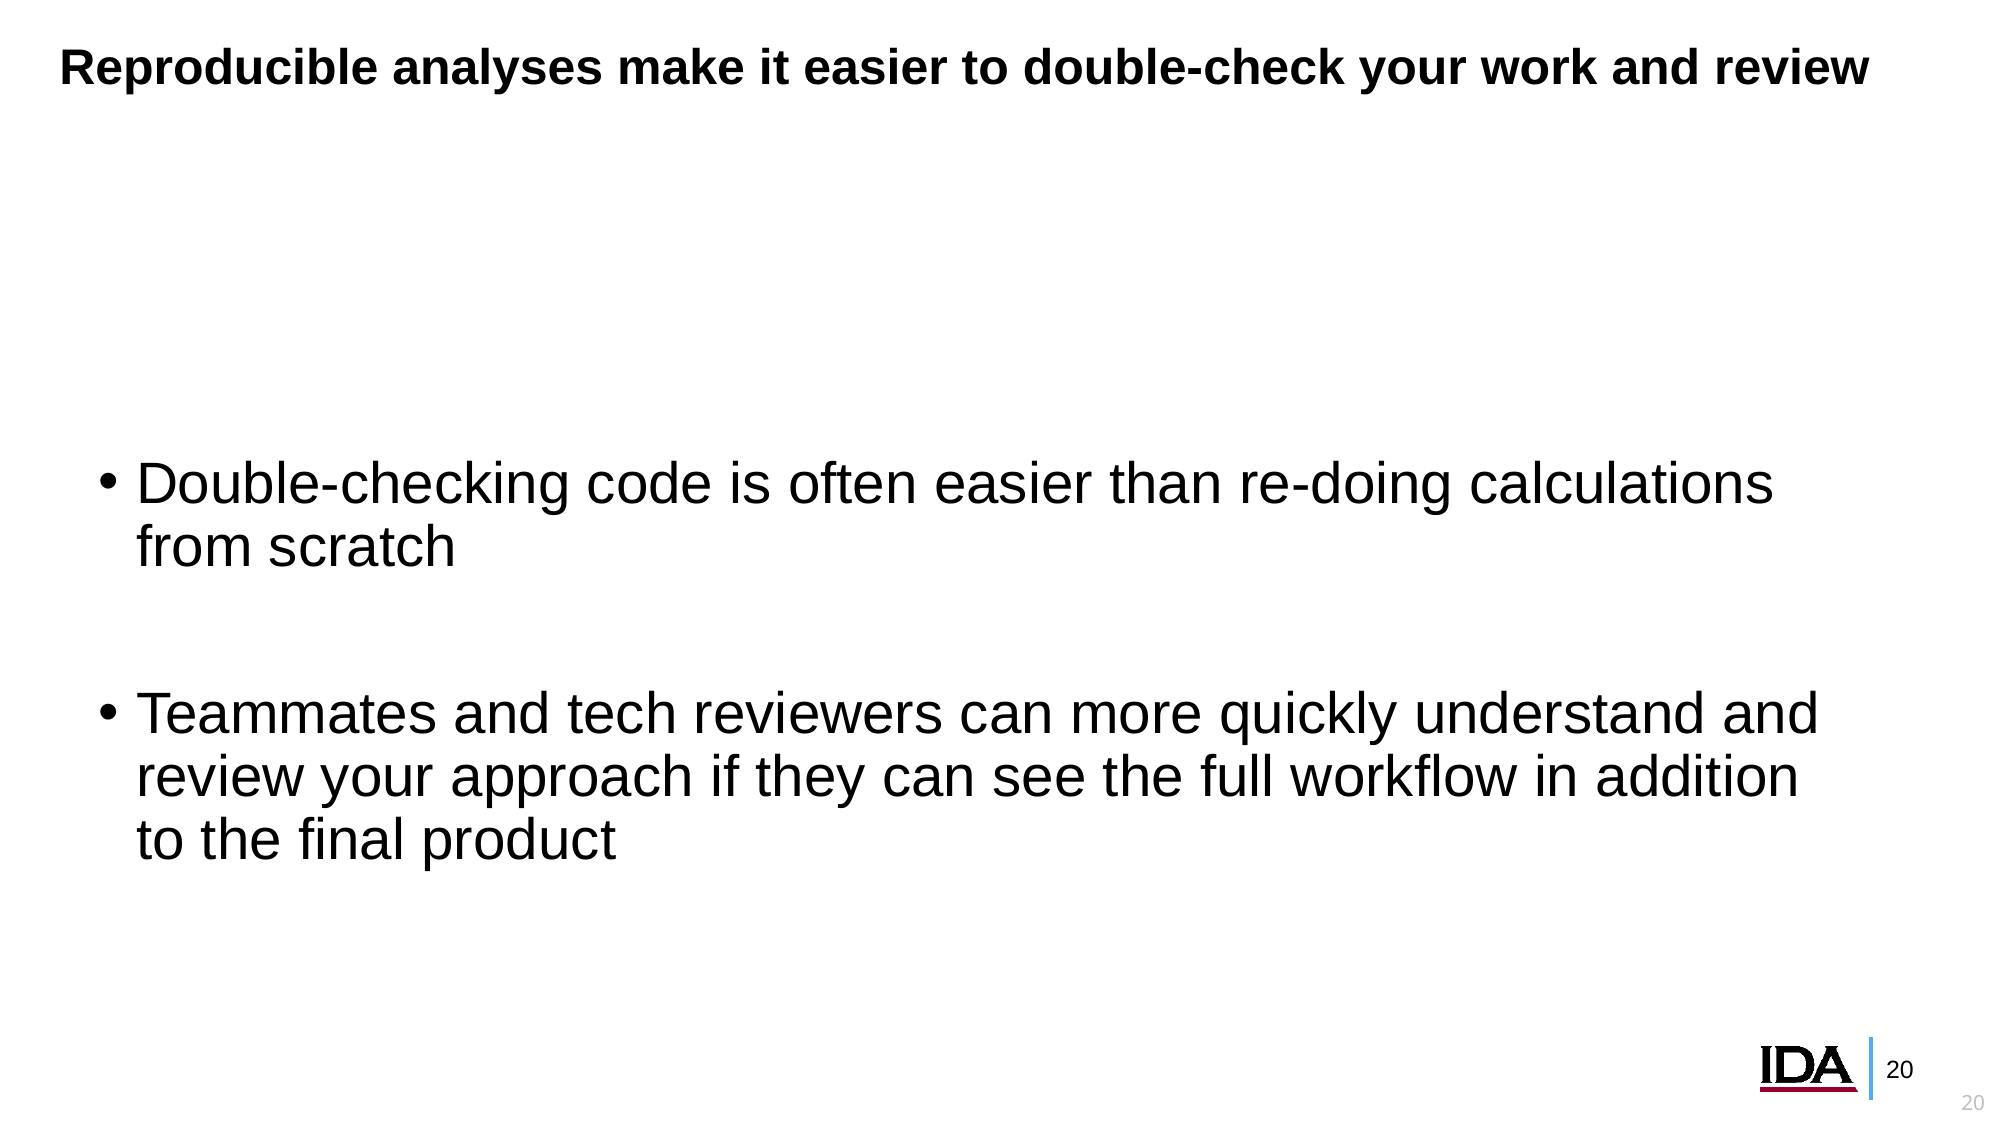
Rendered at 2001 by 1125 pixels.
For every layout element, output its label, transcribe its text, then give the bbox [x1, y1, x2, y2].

slide_number 19 [1866, 1065, 2000, 1125]
picture [1760, 1046, 1858, 1092]
list Double-checking code is often easier than re-doing calculations from scratch Teammates and tech reviewers can more quickly understand and review your approach if they can see the full workflow in addition to the final product [98, 337, 1867, 988]
title Reproducible analyses make it easier to double-check your work and review [44, 26, 1944, 184]
